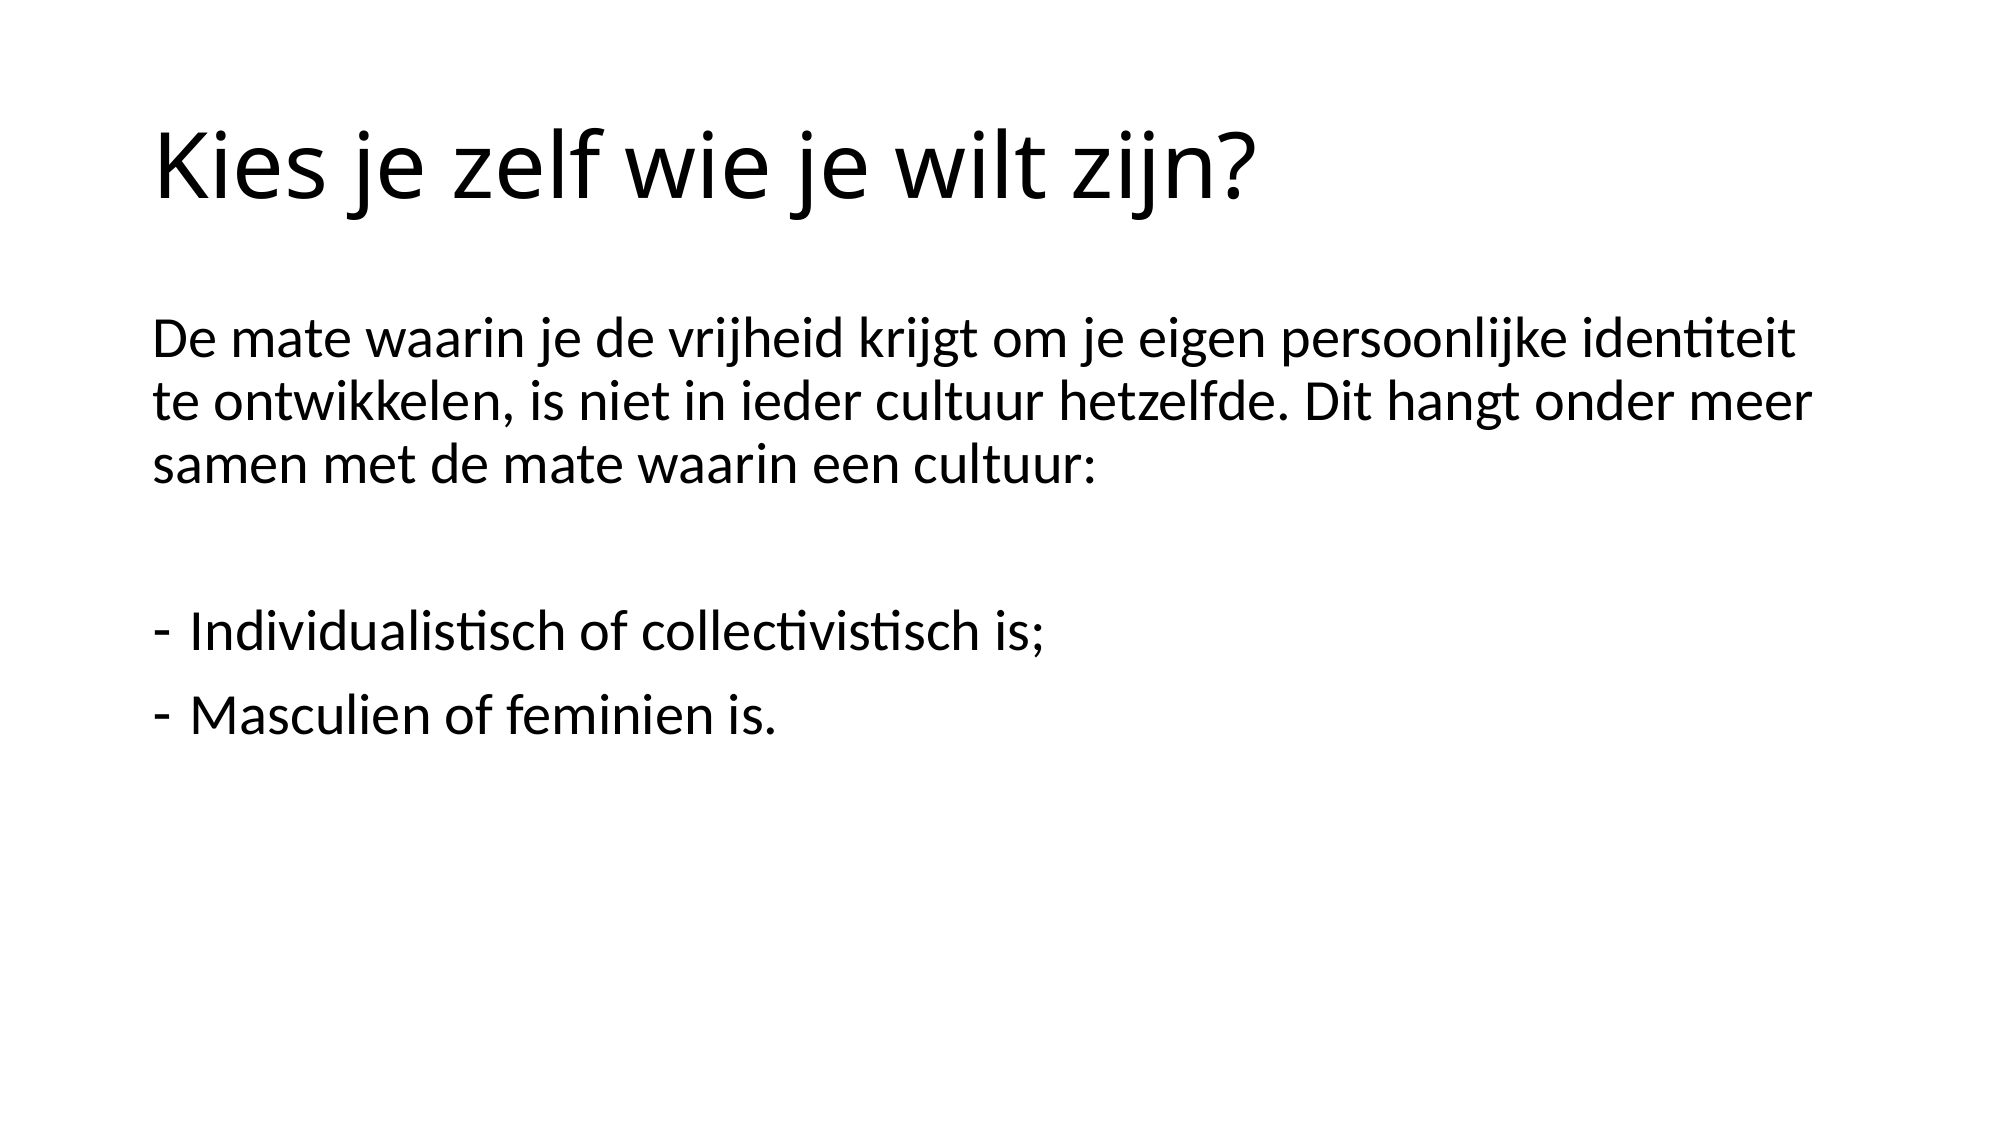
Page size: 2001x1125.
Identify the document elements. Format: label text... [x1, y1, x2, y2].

title Kies je zelf wie je wilt zijn? [137, 59, 1863, 278]
list De mate waarin je de vrijheid krijgt om je eigen persoonlijke identiteit te ontwikkelen, is niet in ieder cultuur hetzelfde. Dit hangt onder meer samen met de mate waarin een cultuur: Individualistisch of collectivistisch is; Masculien of feminien is. [137, 299, 1863, 1014]
